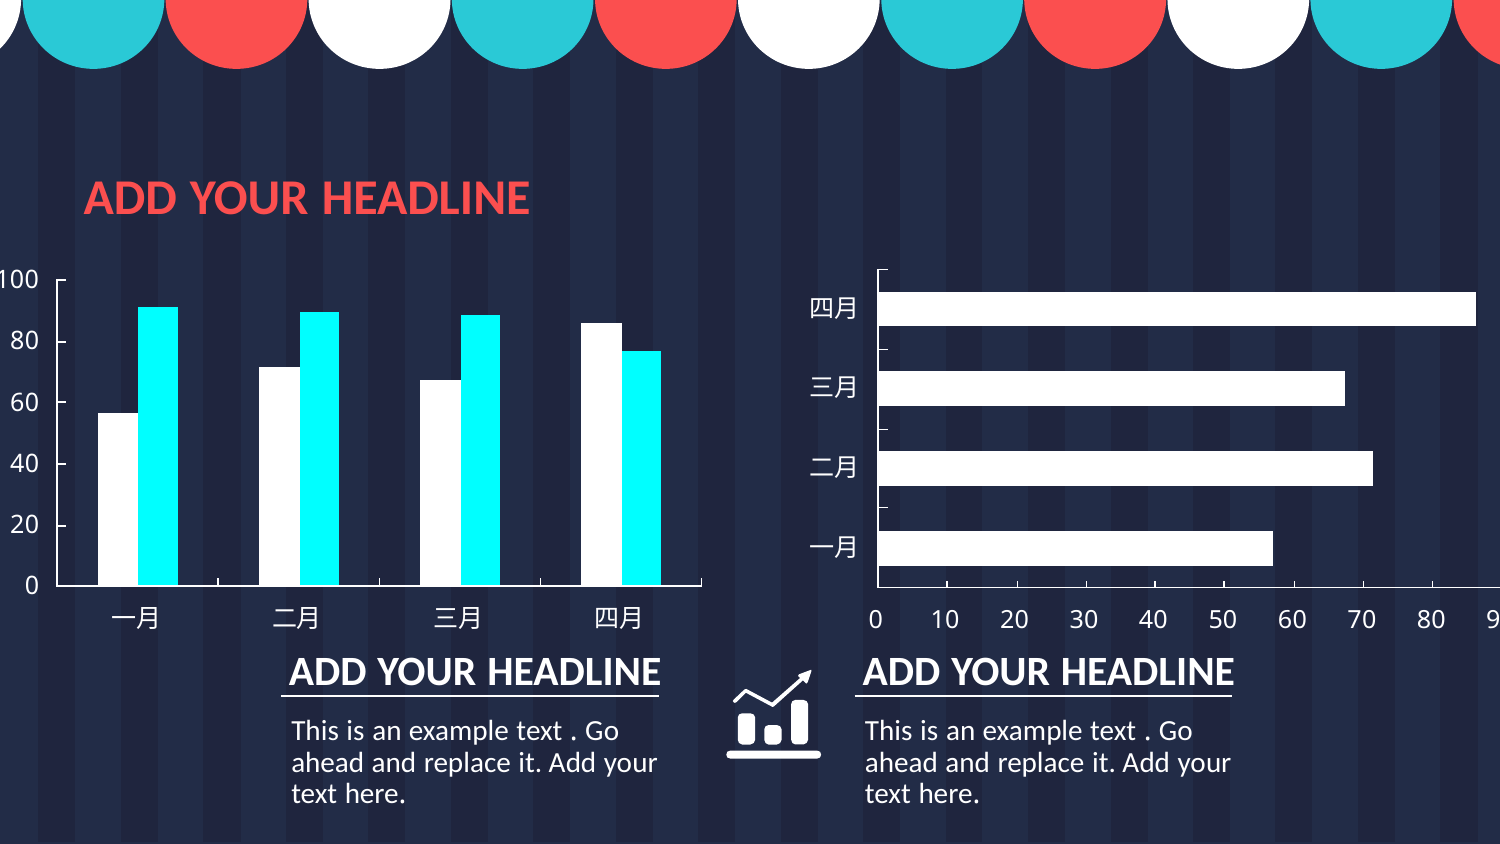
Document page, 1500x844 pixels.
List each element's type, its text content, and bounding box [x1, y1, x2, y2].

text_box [844, 669, 1255, 822]
text_box ADD YOUR HEADLINE [69, 156, 546, 232]
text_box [785, 241, 1500, 662]
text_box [270, 669, 681, 822]
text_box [726, 669, 822, 759]
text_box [0, 235, 729, 661]
